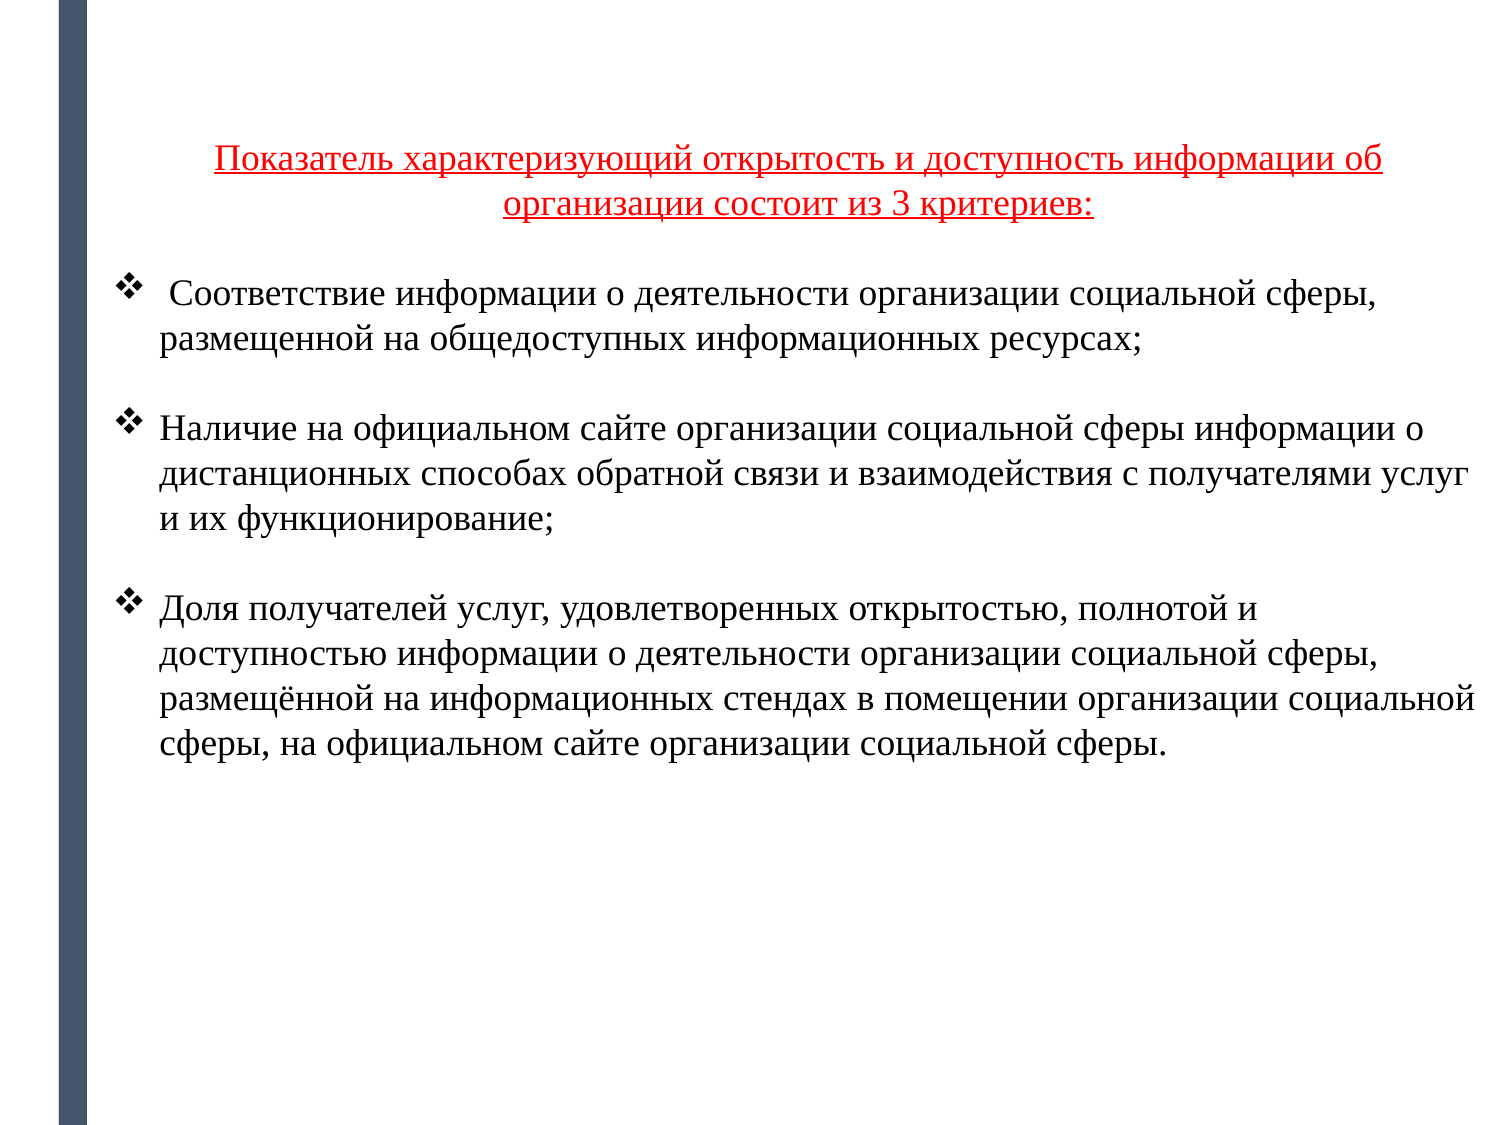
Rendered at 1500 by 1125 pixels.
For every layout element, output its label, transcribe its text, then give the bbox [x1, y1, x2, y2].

text_box Показатель характеризующий открытость и доступность информации об организации состоит из 3 критериев: Соответствие информации о деятельности организации социальной сферы, размещенной на общедоступных информационных ресурсах; Наличие на официальном сайте организации социальной сферы информации о дистанционных способах обратной связи и взаимодействия с получателями услуг и их функционирование; Доля получателей услуг, удовлетворенных открытостью, полнотой и доступностью информации о деятельности организации социальной сферы, размещённой на информационных стендах в помещении организации социальной сферы, на официальном сайте организации социальной сферы. [97, 125, 1500, 861]
